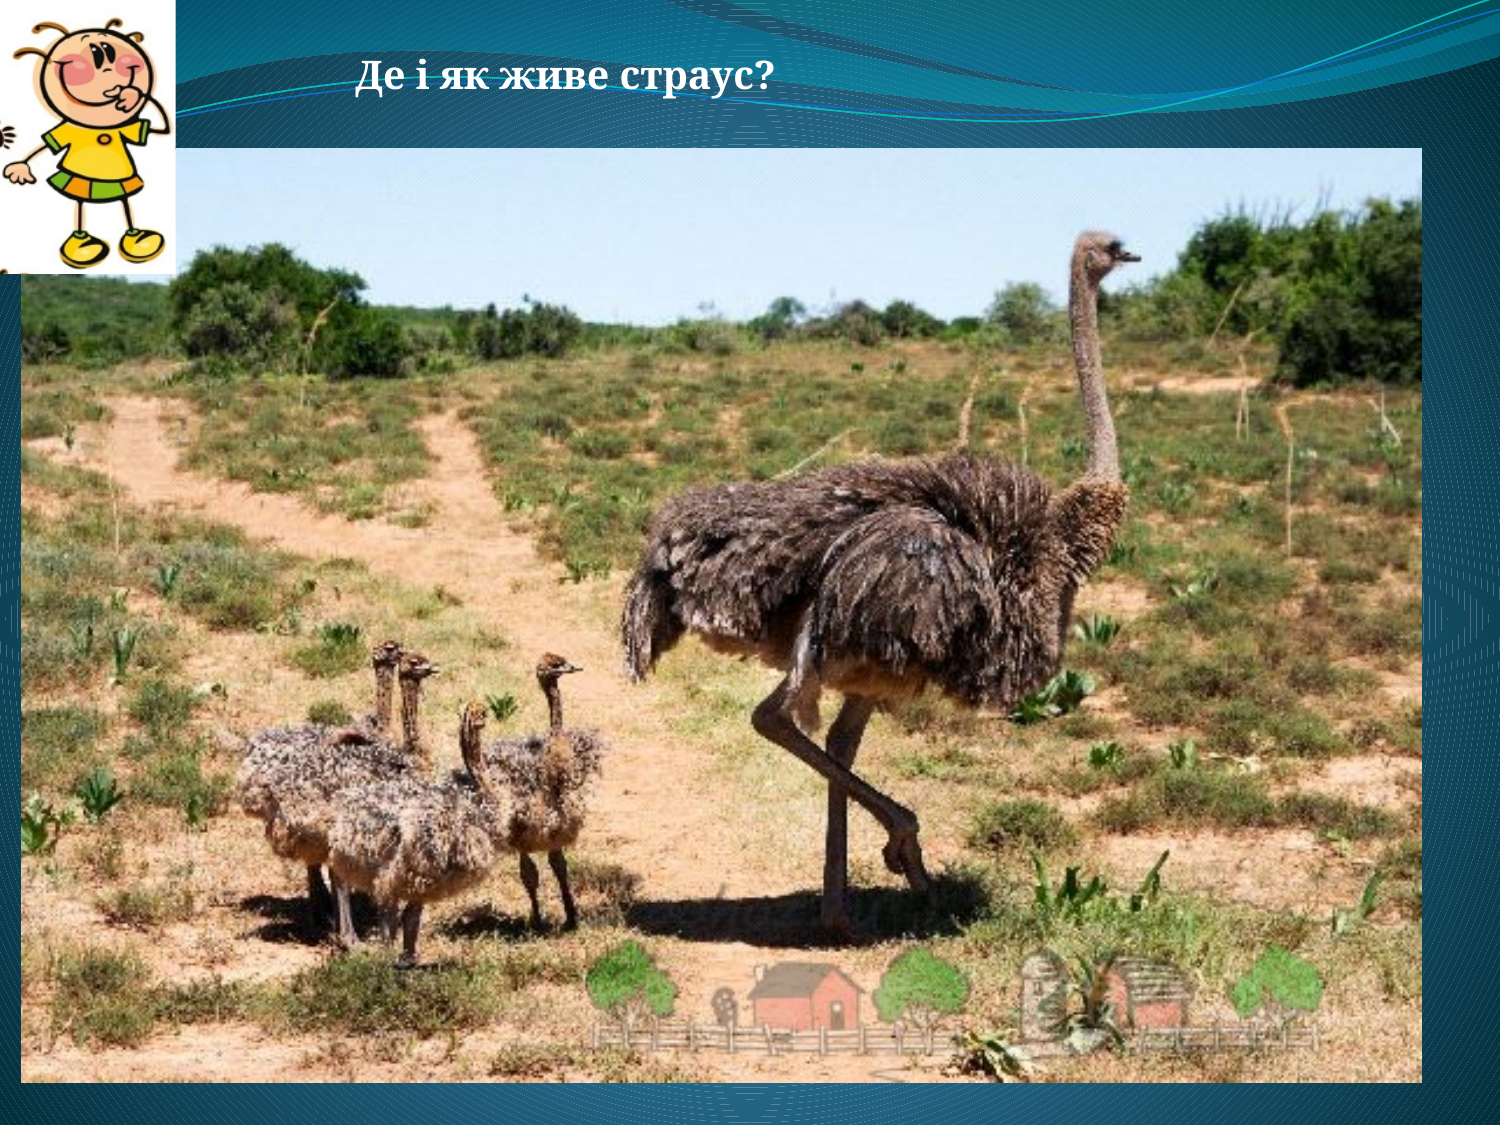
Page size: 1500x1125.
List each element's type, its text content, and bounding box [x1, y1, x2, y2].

picture [0, 0, 177, 274]
picture [21, 148, 1422, 1083]
list Де і як живе страус? [181, 42, 1394, 148]
